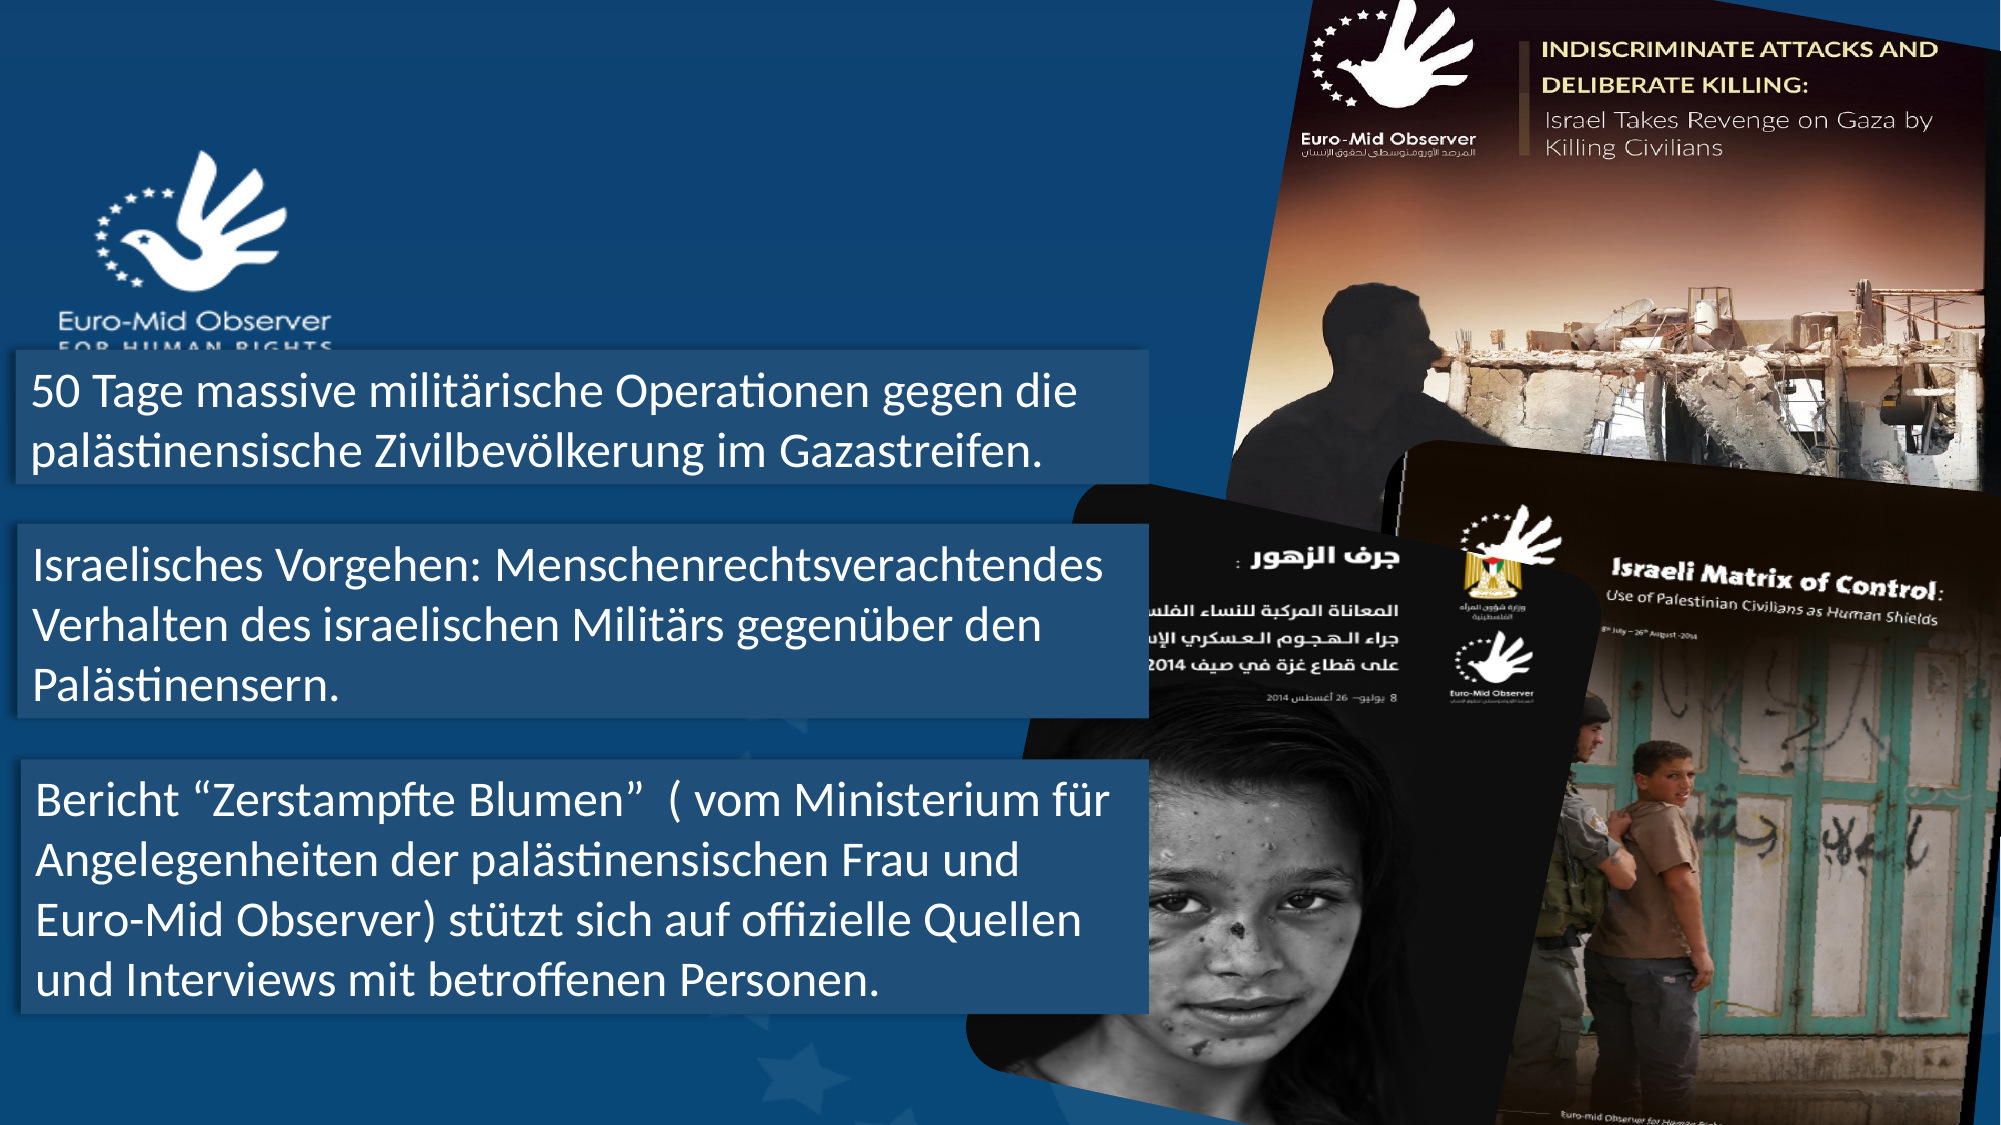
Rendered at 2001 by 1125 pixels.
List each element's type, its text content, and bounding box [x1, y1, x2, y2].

text_box Bericht “Zerstampfte Blumen” ( vom Ministerium für Angelegenheiten der palästinensischen Frau und Euro-Mid Observer) stützt sich auf offizielle Quellen und Interviews mit betroffenen Personen. [20, 758, 1014, 1015]
picture [0, 0, 2001, 1125]
text_box Israelisches Vorgehen: Menschenrechtsverachtendes Verhalten des israelischen Militärs gegenüber den Palästinensern. [16, 523, 1014, 719]
text_box 50 Tage massive militärische Operationen gegen die palästinensische Zivilbevölkerung im Gazastreifen. [15, 349, 1150, 485]
